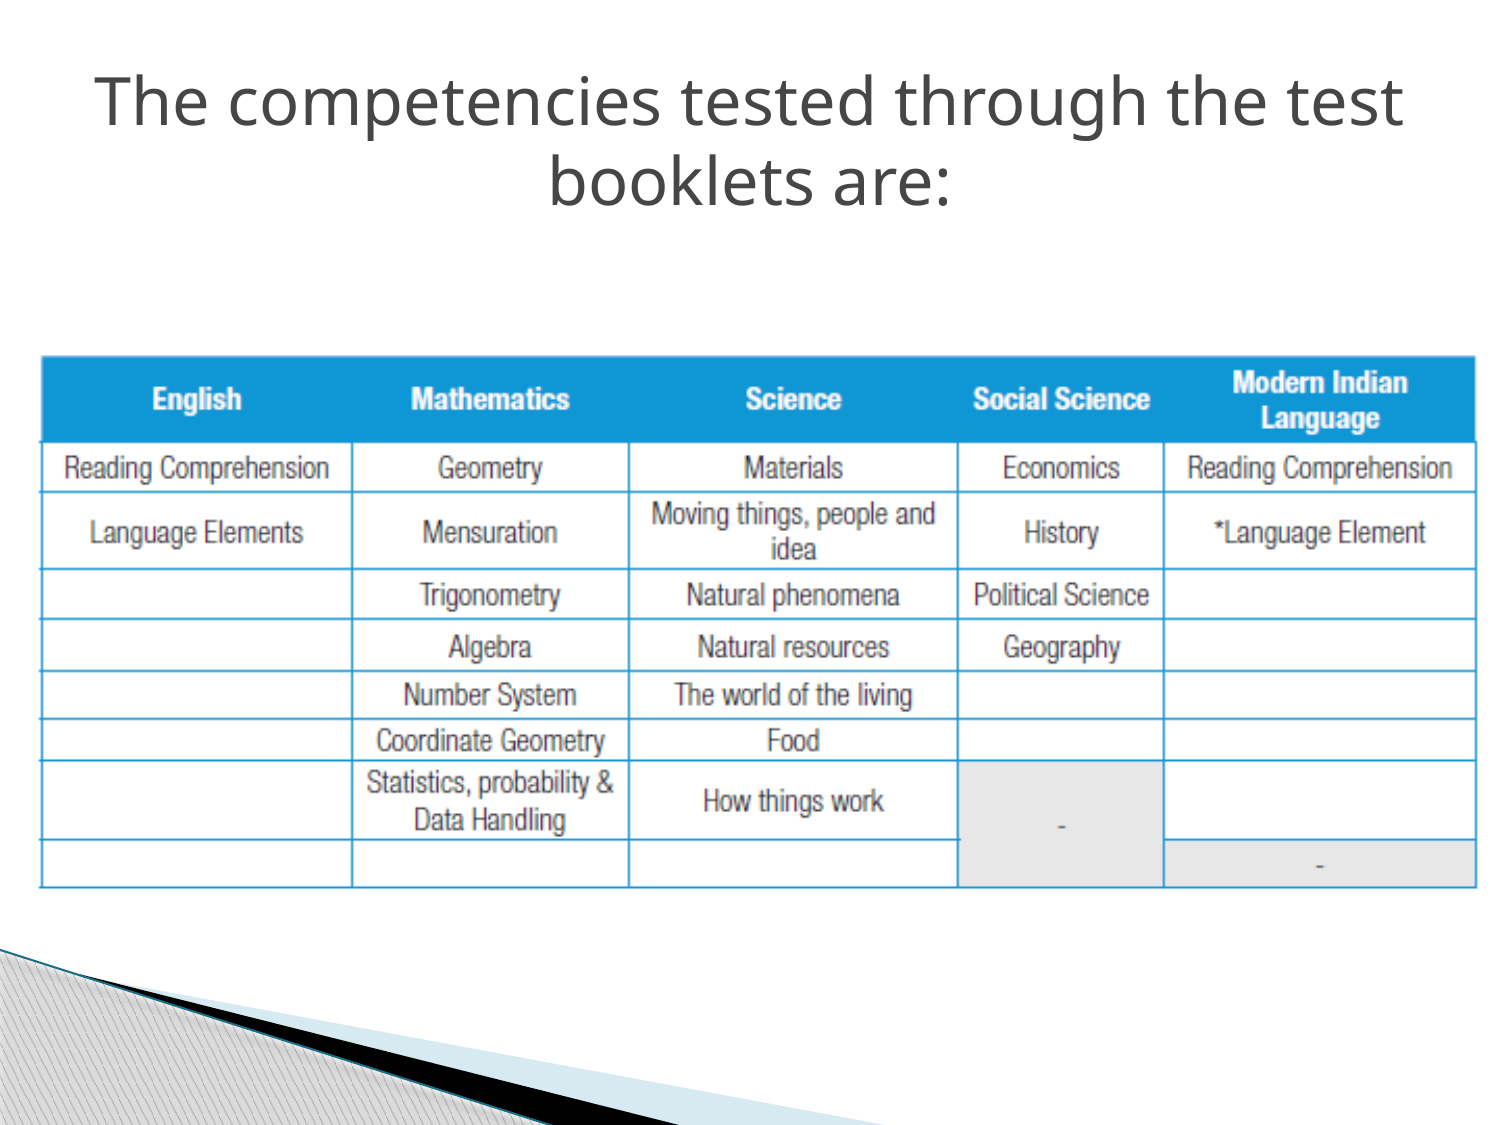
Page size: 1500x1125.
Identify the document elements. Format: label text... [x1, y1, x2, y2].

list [25, 337, 1499, 901]
title The competencies tested through the test booklets are: [75, 45, 1425, 233]
